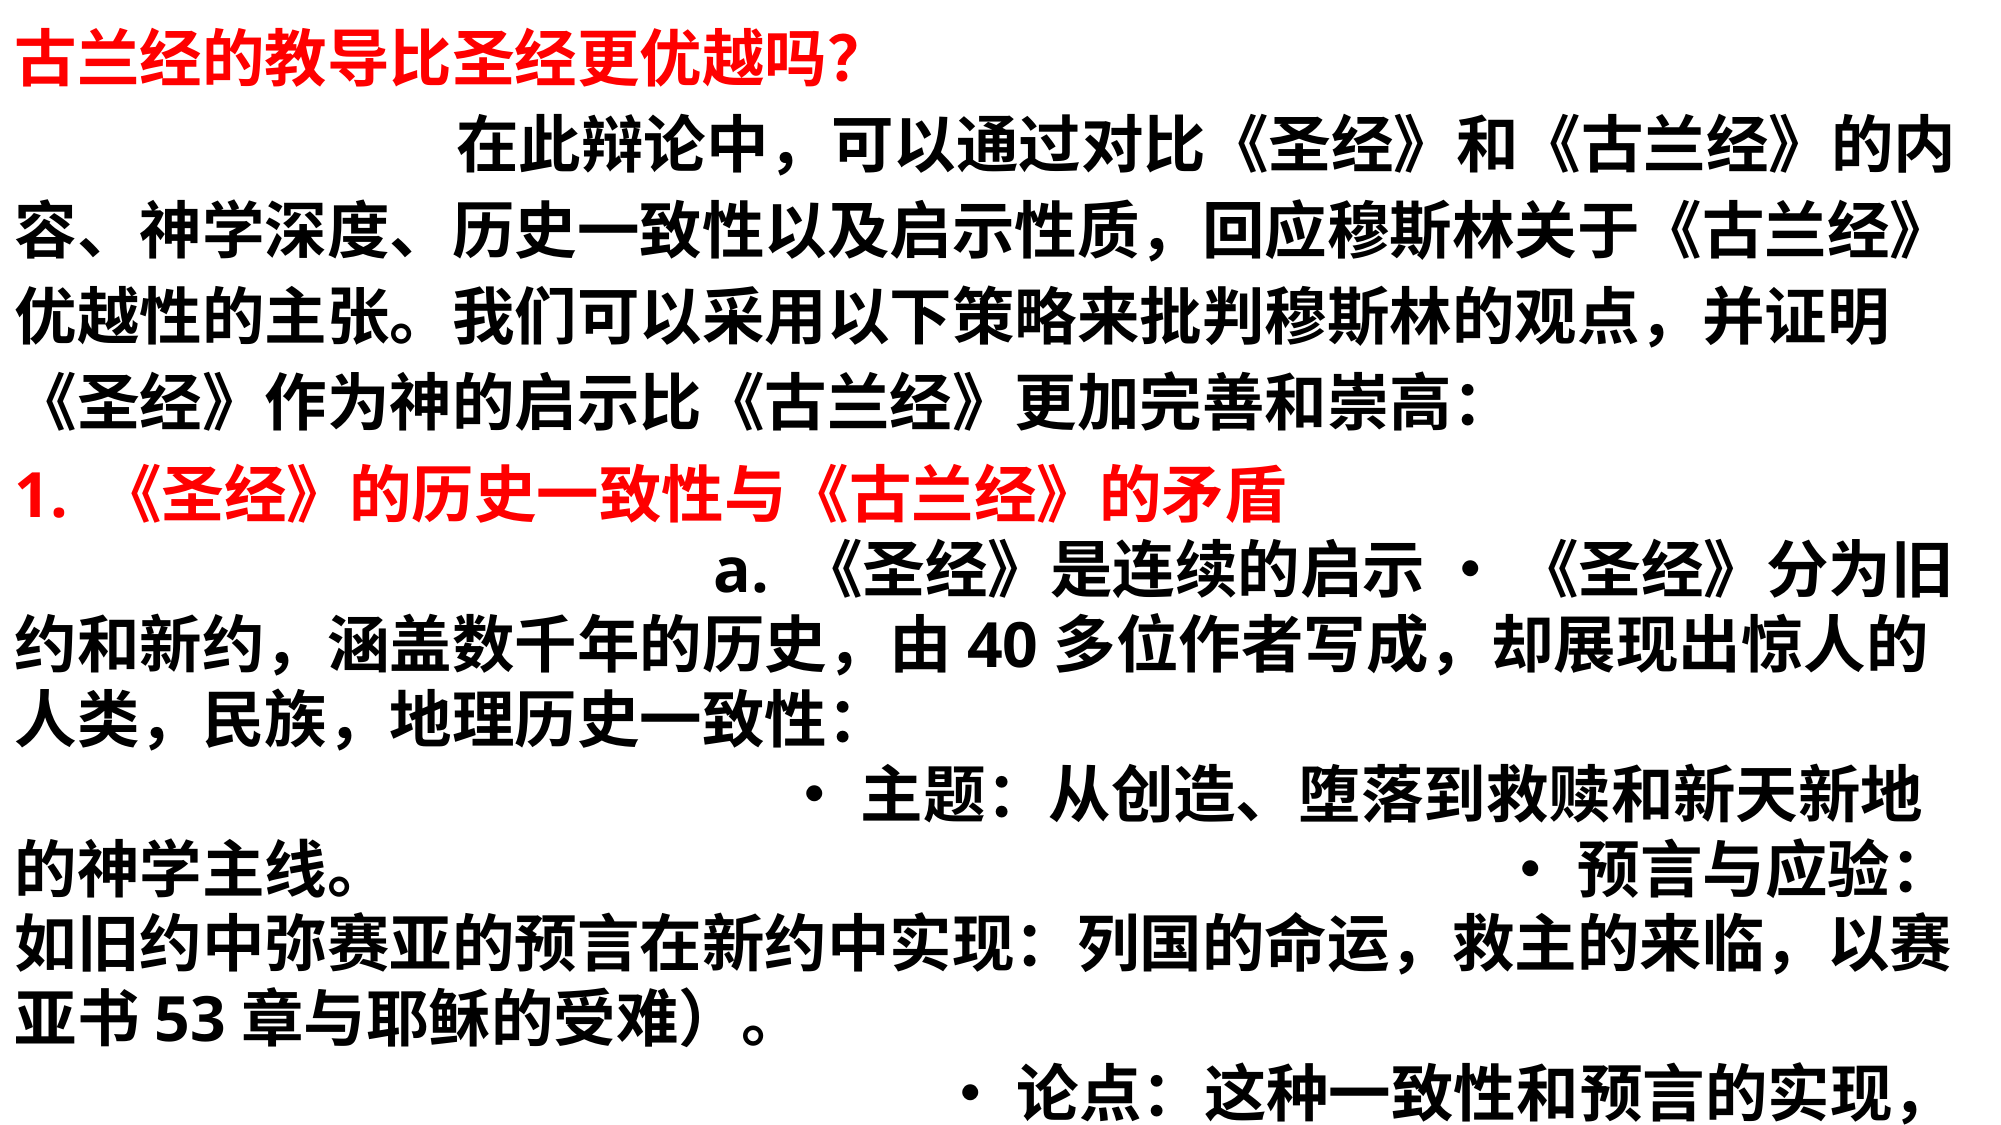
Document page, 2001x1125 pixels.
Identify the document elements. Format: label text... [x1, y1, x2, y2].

text_box 古兰经的教导比圣经更优越吗？ 在此辩论中，可以通过对比《圣经》和《古兰经》的内容、神学深度、历史一致性以及启示性质，回应穆斯林关于《古兰经》优越性的主张。我们可以采用以下策略来批判穆斯林的观点，并证明《圣经》作为神的启示比《古兰经》更加完善和崇高： 1. 《圣经》的历史一致性与《古兰经》的矛盾 a. 《圣经》是连续的启示 • 《圣经》分为旧约和新约，涵盖数千年的历史，由40多位作者写成，却展现出惊人的人类，民族，地理历史一致性： • 主题：从创造、堕落到救赎和新天新地的神学主线。 • 预言与应验：如旧约中弥赛亚的预言在新约中实现：列国的命运，救主的来临，以赛亚书53章与耶稣的受难）。 • 论点：这种一致性和预言的实现，证明圣经才是神的启示，而非人类的产物。 [0, 0, 2000, 1125]
